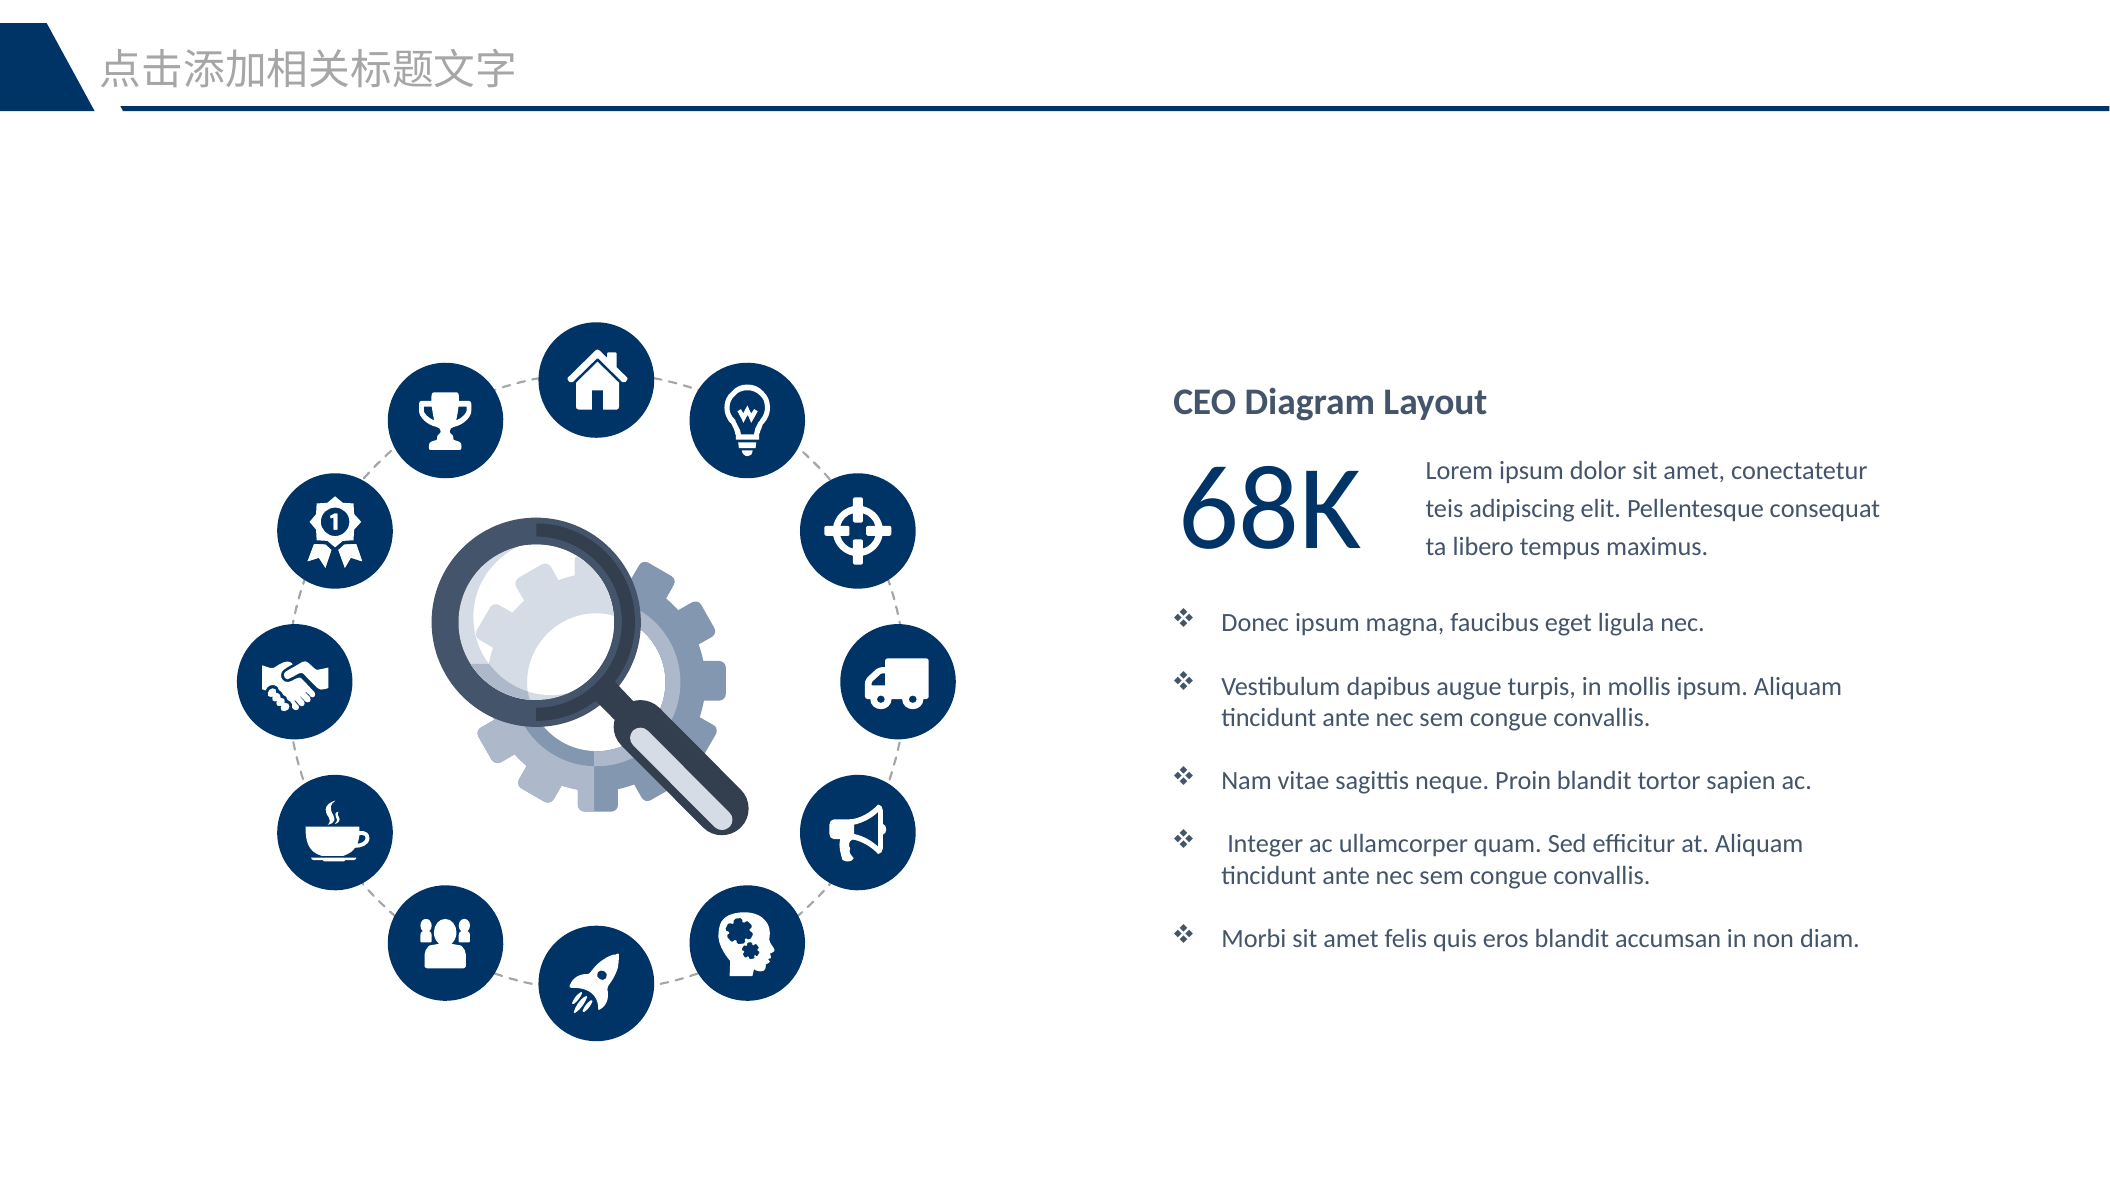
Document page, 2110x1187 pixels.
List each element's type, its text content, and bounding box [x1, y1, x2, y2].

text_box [1155, 418, 1916, 586]
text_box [236, 322, 956, 1042]
text_box CEO Diagram Layout [1157, 368, 1504, 418]
text_box Donec ipsum magna, faucibus eget ligula nec. Vestibulum dapibus augue turpis, in mollis ipsum. Aliquam tincidunt ante nec sem congue convallis. Nam vitae sagittis neque. Proin blandit tortor sapien ac. Integer ac ullamcorper quam. Sed efficitur at. Aliquam tincidunt ante nec sem congue convallis. Morbi sit amet felis quis eros blandit accumsan in non diam. [1156, 597, 1916, 961]
text_box [0, 22, 97, 113]
text_box [118, 104, 2110, 113]
text_box 点击添加相关标题文字 [99, 42, 603, 93]
